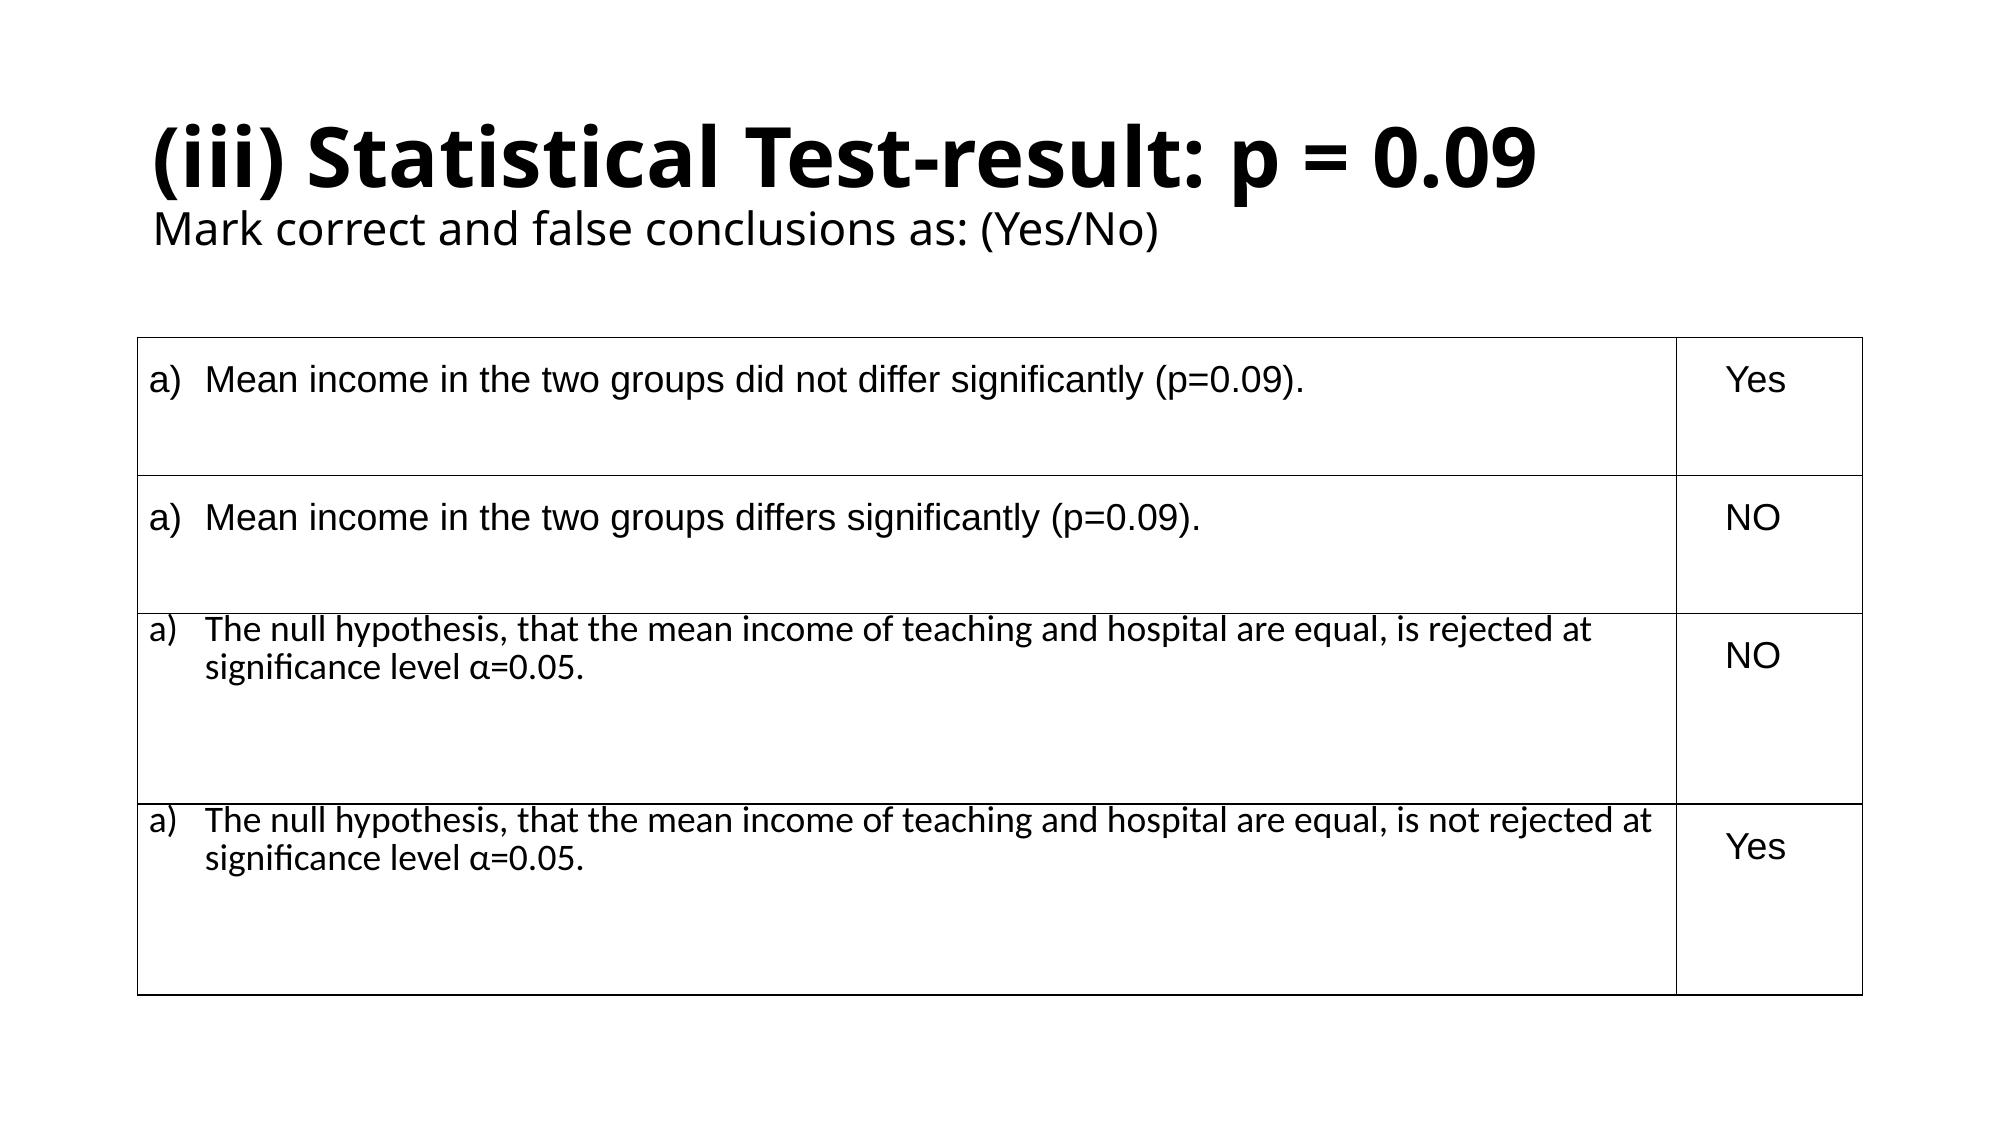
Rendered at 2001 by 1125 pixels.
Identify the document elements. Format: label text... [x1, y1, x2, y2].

table_cell The null hypothesis, that the mean income of teaching and hospital are equal, is not rejected at significance level α=0.05. [138, 805, 1676, 994]
table_cell NO [1677, 614, 1862, 803]
table_cell Yes [1677, 805, 1862, 994]
table_cell NO [1677, 476, 1862, 613]
table_cell The null hypothesis, that the mean income of teaching and hospital are equal, is rejected at significance level α=0.05. [138, 614, 1676, 803]
table_header Mean income in the two groups did not differ significantly (p=0.09). [138, 338, 1676, 475]
table_cell Mean income in the two groups differs significantly (p=0.09). [138, 476, 1676, 613]
table_header Yes [1677, 338, 1862, 475]
title (iii) Statistical Test-result: p = 0.09 Mark correct and false conclusions as: (Yes/No) [137, 59, 1863, 311]
